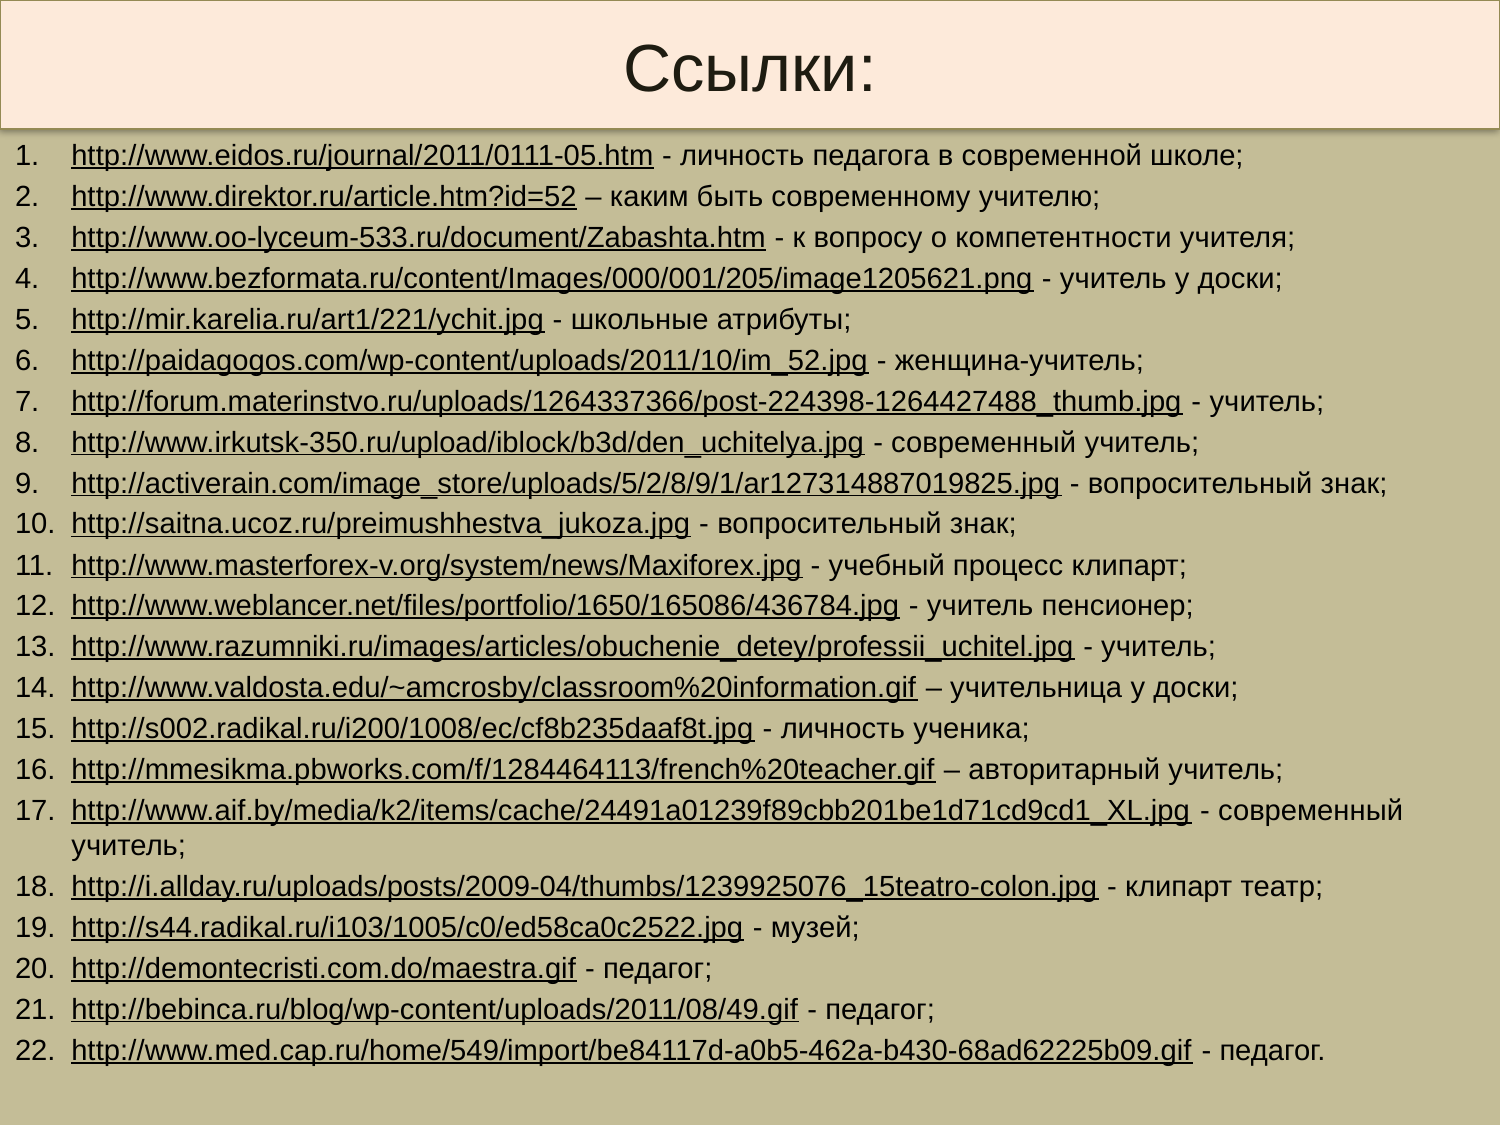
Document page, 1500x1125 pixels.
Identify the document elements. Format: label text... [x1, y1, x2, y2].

text_box Ссылки: [0, 0, 1500, 130]
list http://www.eidos.ru/journal/2011/0111-05.htm - личность педагога в современной школе; http://www.direktor.ru/article.htm?id=52 – каким быть современному учителю; http://www.oo-lyceum-533.ru/document/Zabashta.htm - к вопросу о компетентности учителя; http://www.bezformata.ru/content/Images/000/001/205/image1205621.png - учитель у доски; http://mir.karelia.ru/art1/221/ychit.jpg - школьные атрибуты; http://paidagogos.com/wp-content/uploads/2011/10/im_52.jpg - женщина-учитель; http://forum.materinstvo.ru/uploads/1264337366/post-224398-1264427488_thumb.jpg - учитель; http://www.irkutsk-350.ru/upload/iblock/b3d/den_uchitelya.jpg - современный учитель; http://activerain.com/image_store/uploads/5/2/8/9/1/ar127314887019825.jpg - вопросительный знак; http://saitna.ucoz.ru/preimushhestva_jukoza.jpg - вопросительный знак; http://www.masterforex-v.org/system/news/Maxiforex.jpg - учебный процесс клипарт; http://www.weblancer.net/files/portfolio/1650/165086/436784.jpg - учитель пенсионер; http://www.razumniki.ru/images/articles/obuchenie_detey/professii_uchitel.jpg - учитель; http://www.valdosta.edu/~amcrosby/classroom%20information.gif – учительница у доски; http://s002.radikal.ru/i200/1008/ec/cf8b235daaf8t.jpg - личность ученика; http://mmesikma.pbworks.com/f/1284464113/french%20teacher.gif – авторитарный учитель; http://www.aif.by/media/k2/items/cache/24491a01239f89cbb201be1d71cd9cd1_XL.jpg - современный учитель; http://i.allday.ru/uploads/posts/2009-04/thumbs/1239925076_15teatro-colon.jpg - клипарт театр; http://s44.radikal.ru/i103/1005/c0/ed58ca0c2522.jpg - музей; http://demontecristi.com.do/maestra.gif - педагог; http://bebinca.ru/blog/wp-content/uploads/2011/08/49.gif - педагог; http://www.med.cap.ru/home/549/import/be84117d-a0b5-462a-b430-68ad62225b09.gif - педагог. [0, 136, 1500, 1125]
